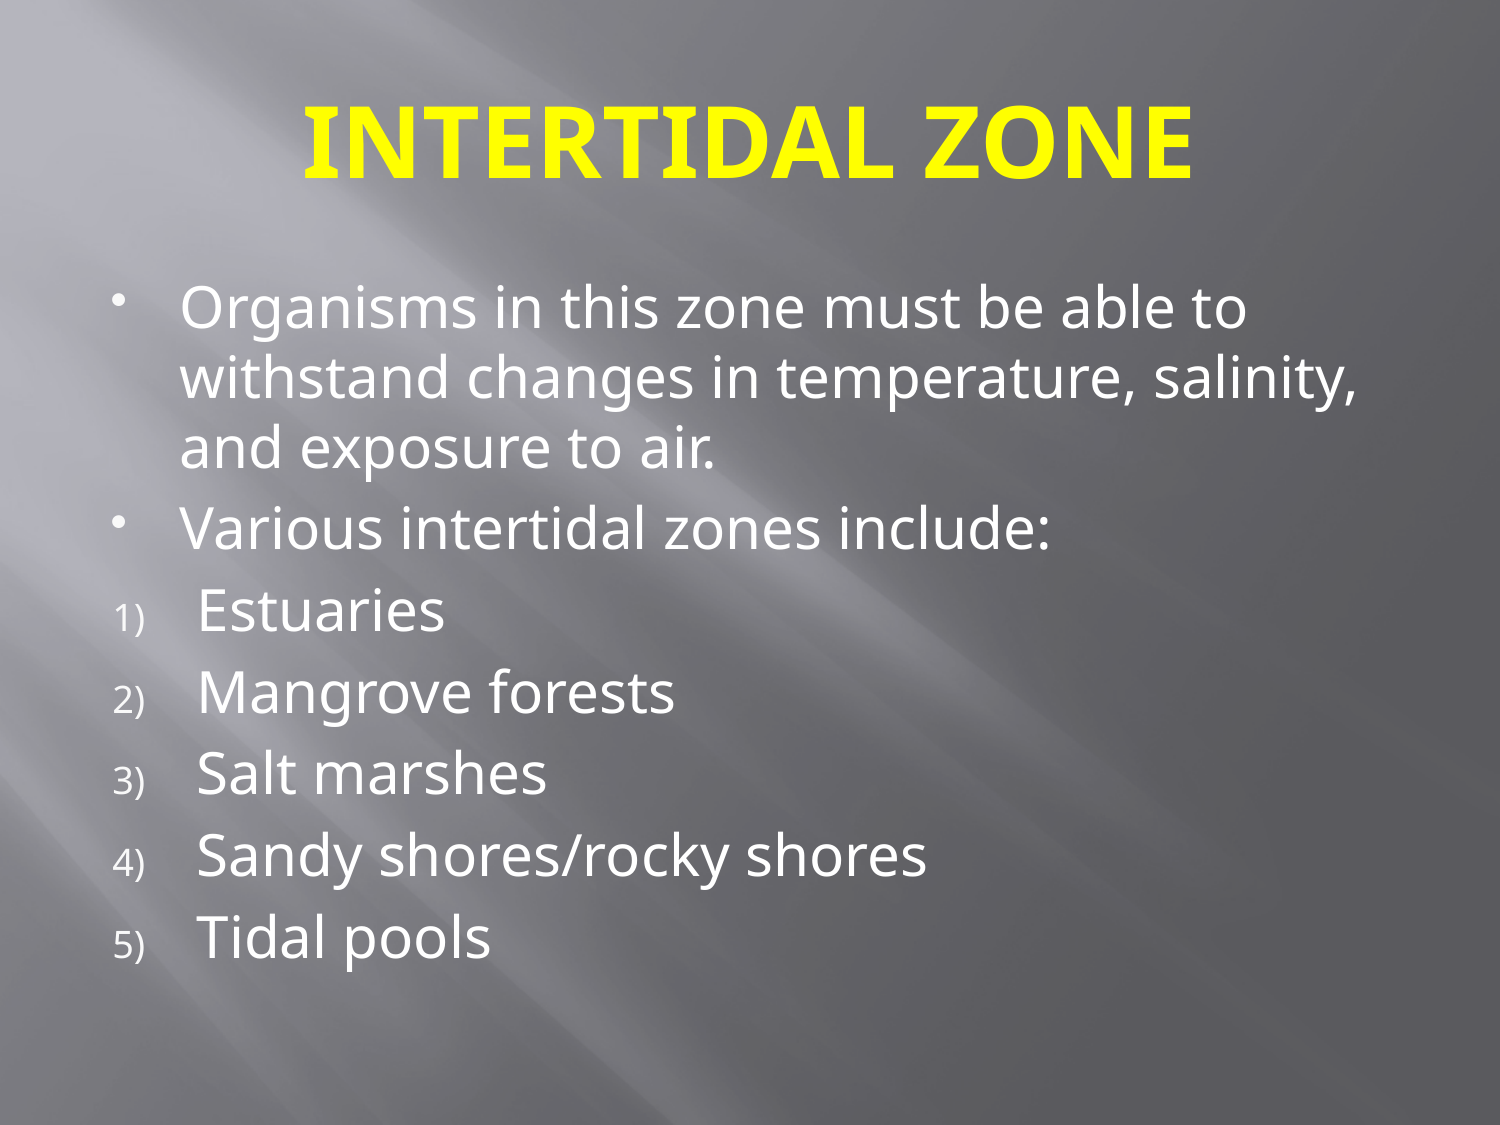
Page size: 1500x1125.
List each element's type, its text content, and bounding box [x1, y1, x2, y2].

title INTERTIDAL ZONE [75, 45, 1425, 233]
list Organisms in this zone must be able to withstand changes in temperature, salinity, and exposure to air. Various intertidal zones include: Estuaries Mangrove forests Salt marshes Sandy shores/rocky shores Tidal pools [75, 262, 1425, 1035]
